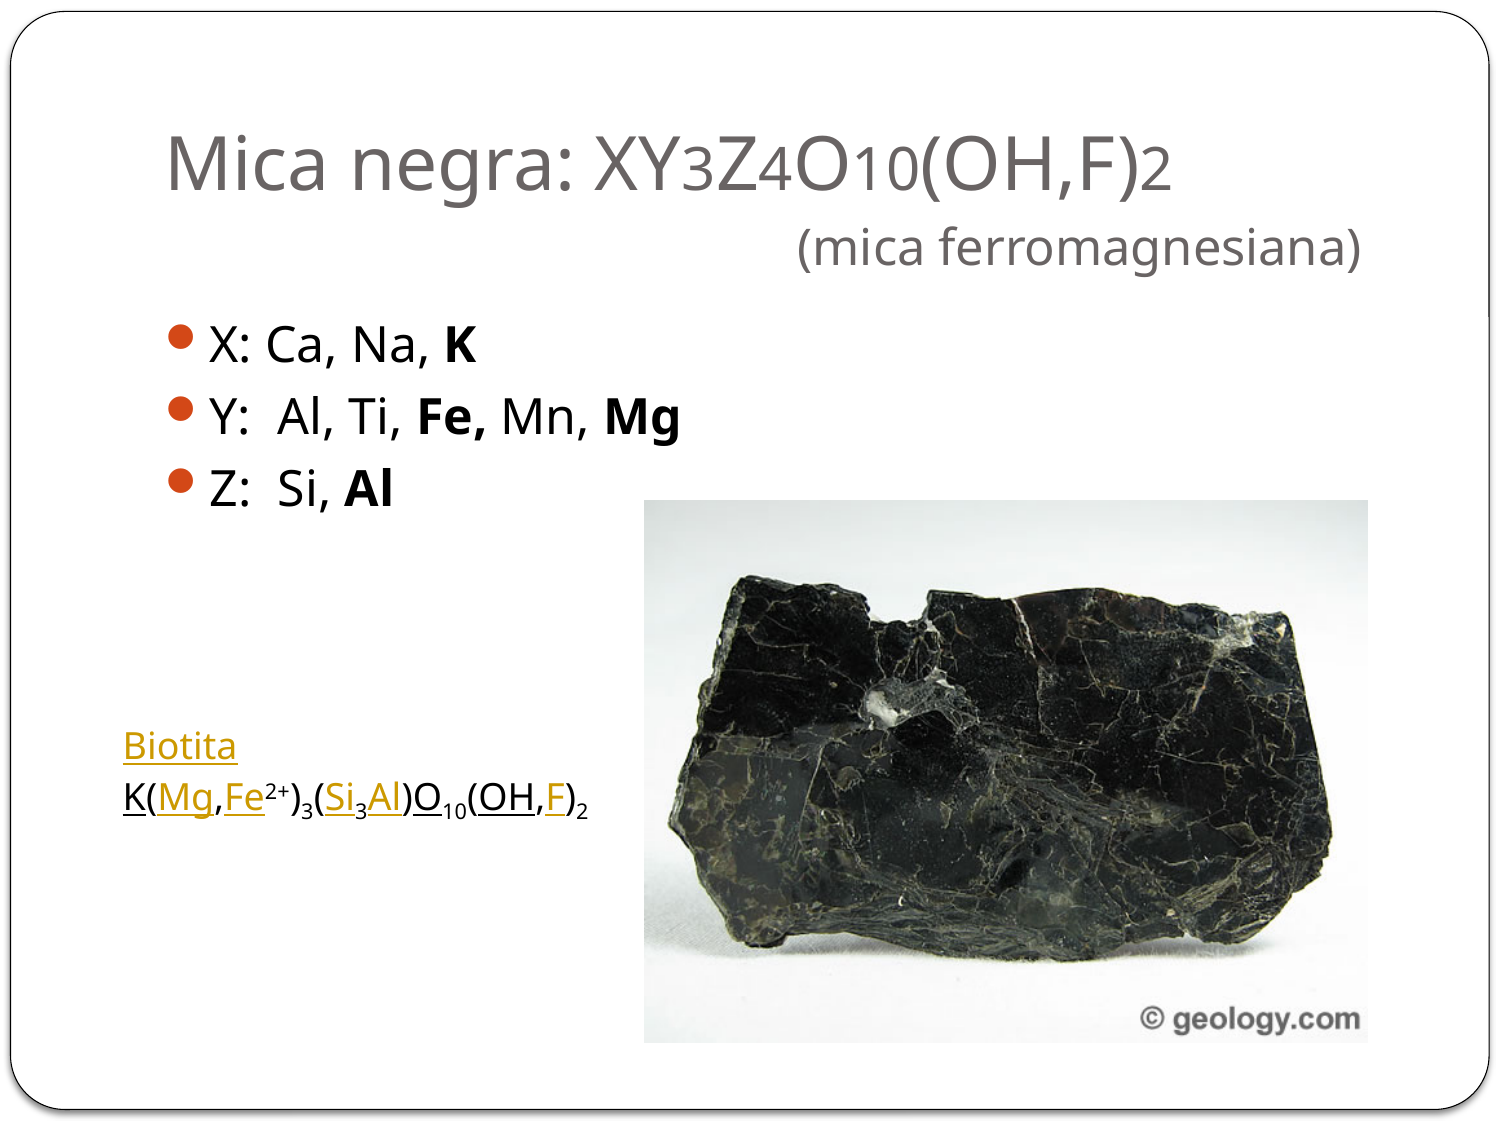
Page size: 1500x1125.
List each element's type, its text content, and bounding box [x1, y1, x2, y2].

text_box Biotita K(Mg,Fe2+)3(Si3Al)O10(OH,F)2 [107, 714, 604, 832]
list X: Ca, Na, K Y: Al, Ti, Fe, Mn, Mg Z: Si, Al [150, 304, 1425, 1055]
picture [644, 500, 1368, 1044]
title Mica negra: XY3Z4O10(OH,F)2 (mica ferromagnesiana) [150, 105, 1425, 293]
